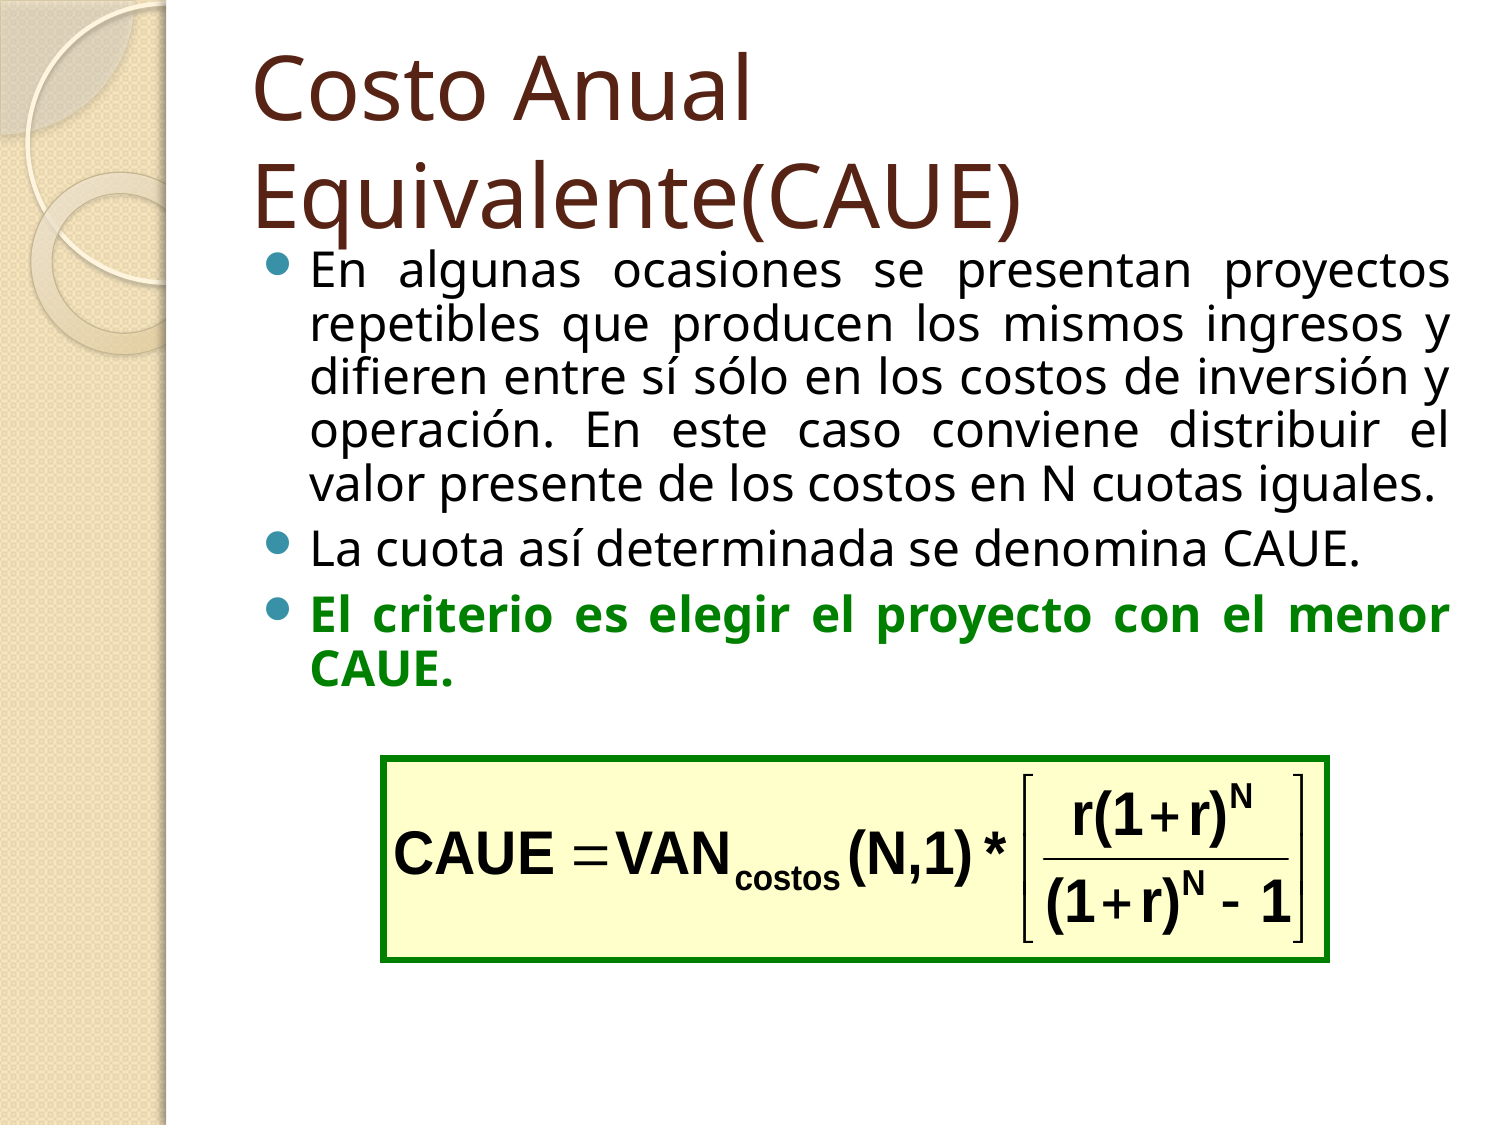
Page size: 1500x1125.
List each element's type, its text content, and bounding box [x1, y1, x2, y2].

title Costo Anual Equivalente(CAUE) [235, 45, 1466, 233]
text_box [386, 761, 1325, 957]
list En algunas ocasiones se presentan proyectos repetibles que producen los mismos ingresos y difieren entre sí sólo en los costos de inversión y operación. En este caso conviene distribuir el valor presente de los costos en N cuotas iguales. La cuota así determinada se denomina CAUE. El criterio es elegir el proyecto con el menor CAUE. [235, 237, 1466, 727]
